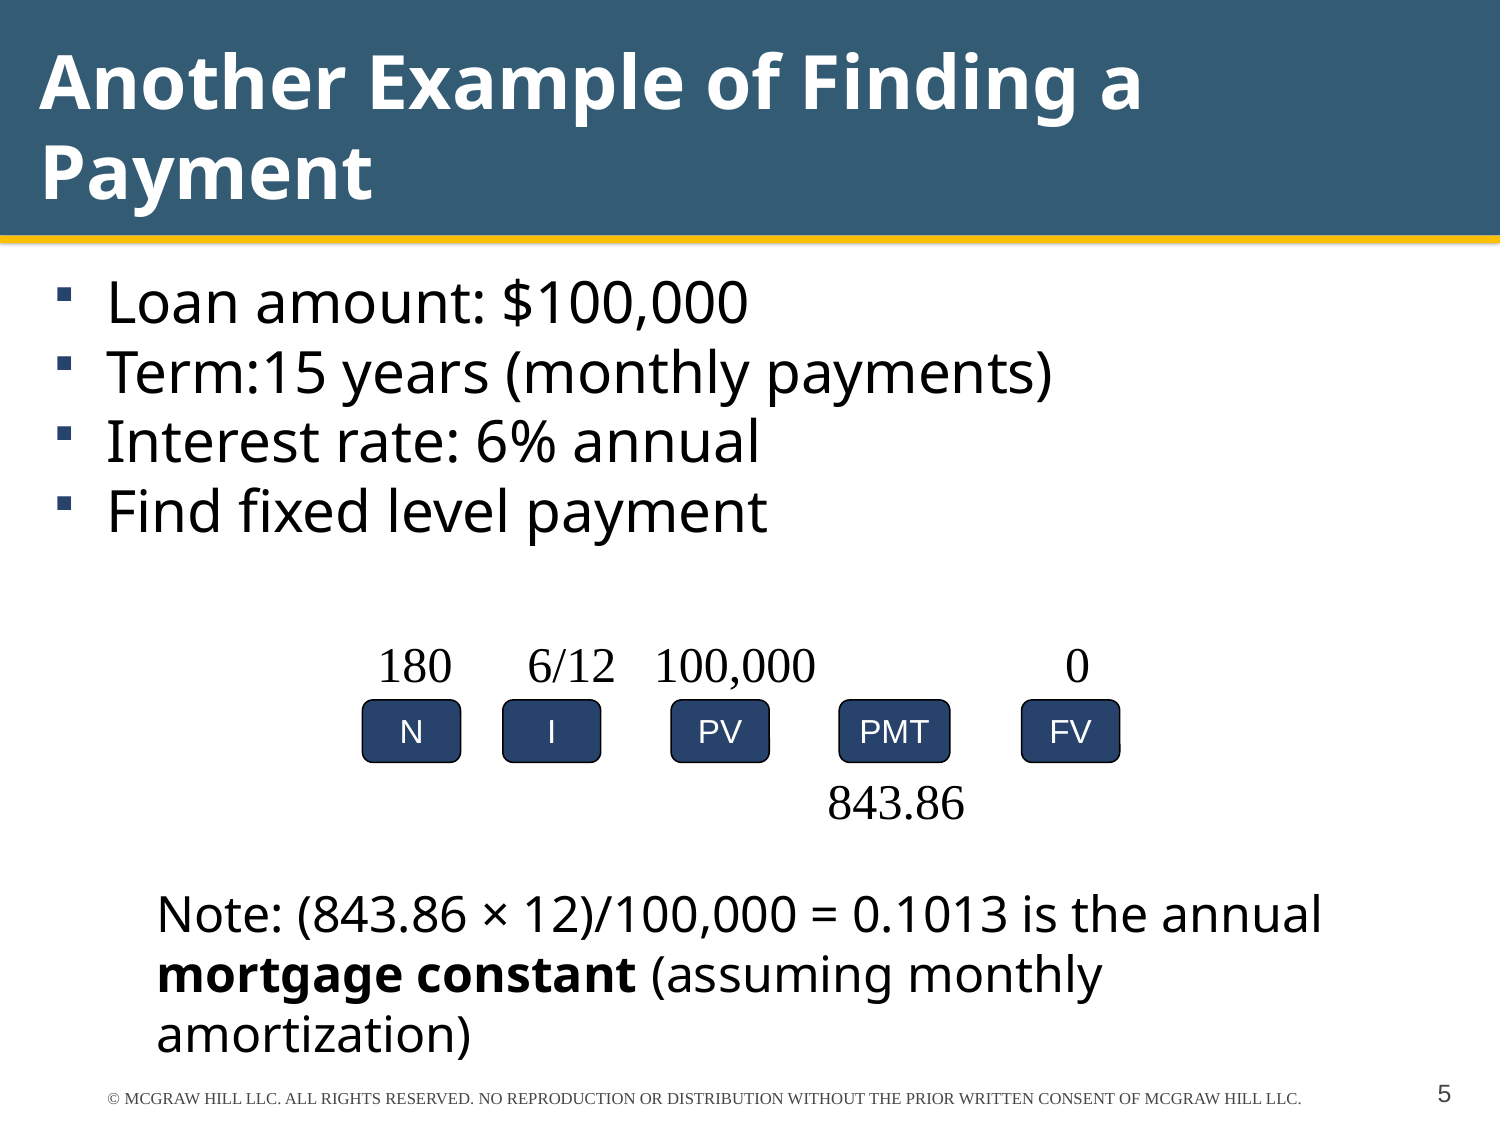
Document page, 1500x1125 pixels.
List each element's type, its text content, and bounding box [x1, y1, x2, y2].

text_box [362, 699, 1120, 763]
text_box 180 6/12 100,000 0 [362, 624, 1105, 699]
footer © MCGRAW HILL LLC. ALL RIGHTS RESERVED. NO REPRODUCTION OR DISTRIBUTION WITHOUT THE PRIOR WRITTEN CONSENT OF MCGRAW HILL LLC. [75, 1062, 1337, 1108]
text_box Note: (843.86 × 12)/100,000 = 0.1013 is the annual mortgage constant (assuming monthly amortization) [85, 874, 1436, 1025]
text_box 843.86 [337, 762, 1268, 838]
slide_number 5 [1345, 1062, 1467, 1108]
title Another Example of Finding a Payment [24, 24, 1438, 225]
list Loan amount: $100,000 Term:15 years (monthly payments) Interest rate: 6% annual Find fixed level payment [24, 249, 1375, 625]
